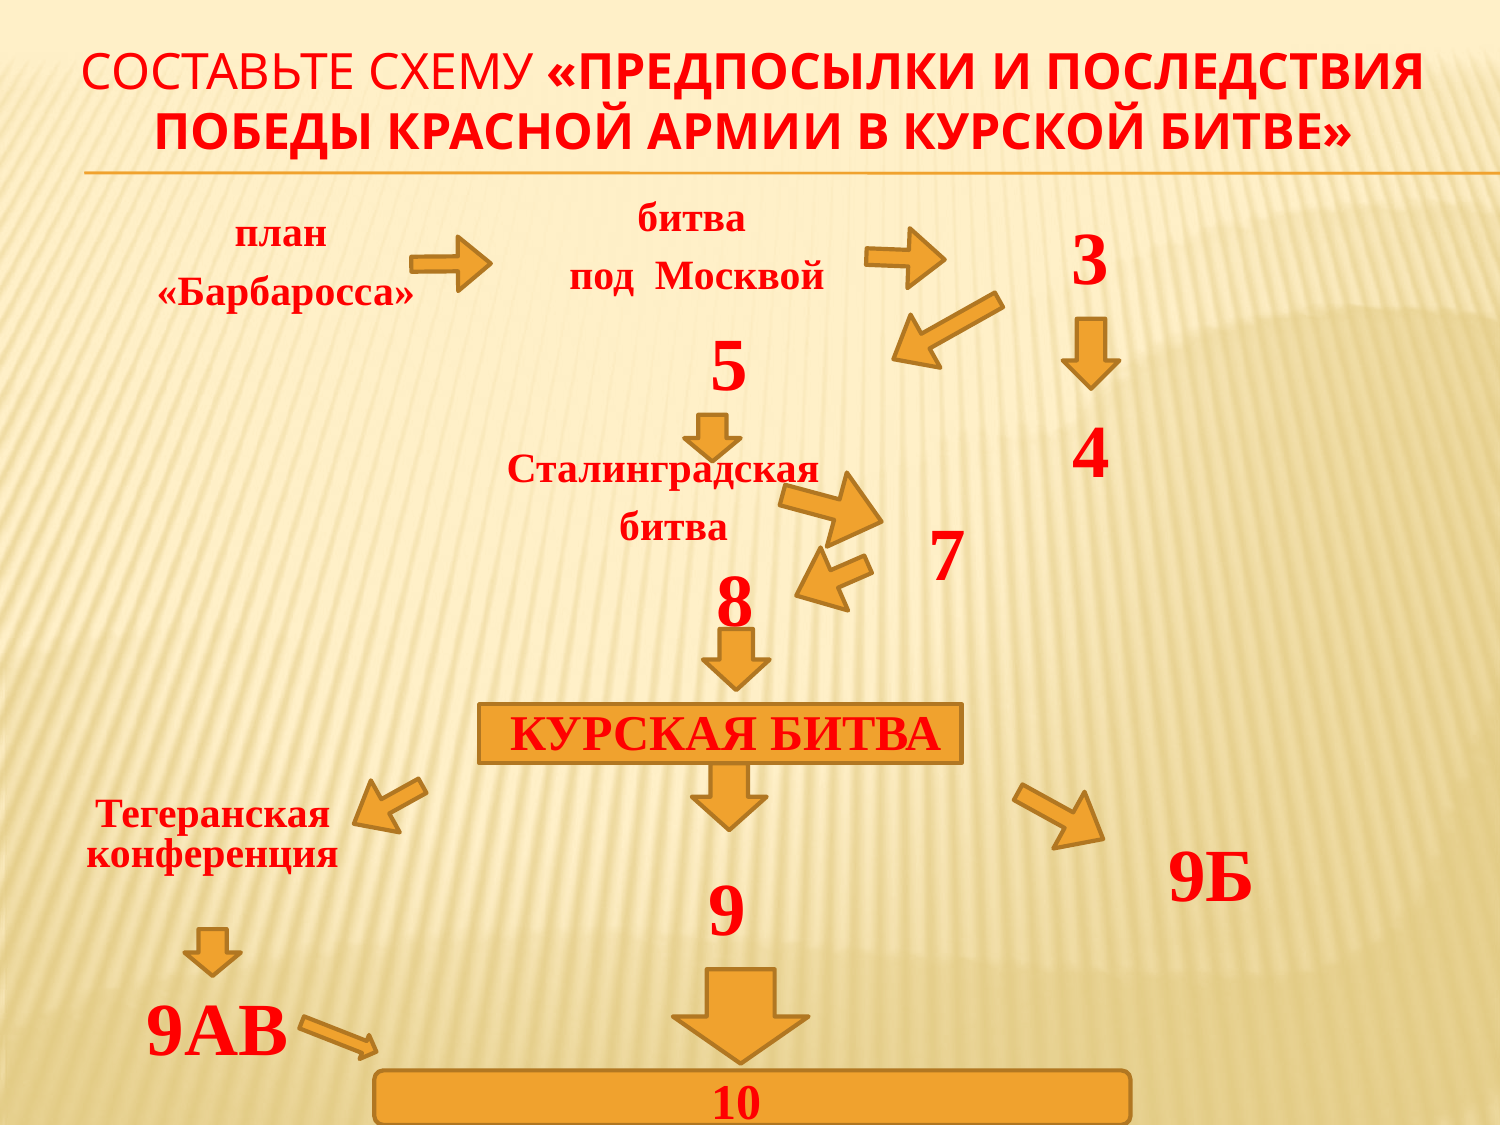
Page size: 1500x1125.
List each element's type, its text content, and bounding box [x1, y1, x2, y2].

text_box [1060, 316, 1122, 391]
text_box [777, 1068, 1133, 1125]
text_box план «Барбаросса» [68, 197, 494, 255]
list КУРСКАЯ БИТВА [395, 692, 1057, 750]
text_box 7 [843, 515, 1250, 543]
text_box Сталинградская битва [380, 432, 947, 490]
text_box 7 [644, 515, 831, 543]
text_box [477, 750, 964, 765]
text_box [297, 1014, 379, 1061]
text_box 3 [832, 201, 1349, 259]
text_box [182, 927, 243, 978]
text_box [794, 545, 874, 613]
text_box [777, 490, 884, 549]
text_box битва под Москвой [479, 182, 905, 240]
text_box 8 [55, 543, 1415, 601]
text_box [689, 761, 769, 832]
text_box 9Б [1003, 836, 1420, 894]
text_box [409, 255, 493, 293]
text_box [891, 290, 1006, 370]
text_box [670, 967, 811, 1066]
text_box 9 [388, 870, 1068, 928]
title Составьте схему «предпосылки и последствия победы красной армии в курской битве» [41, 30, 1467, 169]
text_box [696, 412, 729, 432]
text_box 4 [867, 412, 1315, 470]
text_box Тегеранская конференция [4, 788, 421, 846]
text_box 10 [696, 1061, 777, 1125]
text_box [372, 1068, 696, 1125]
text_box [397, 776, 429, 799]
text_box 9АВ [121, 990, 304, 1077]
text_box [700, 626, 772, 692]
text_box [863, 226, 947, 290]
text_box [365, 778, 378, 788]
text_box [1011, 782, 1106, 851]
text_box 5 [435, 325, 1024, 383]
